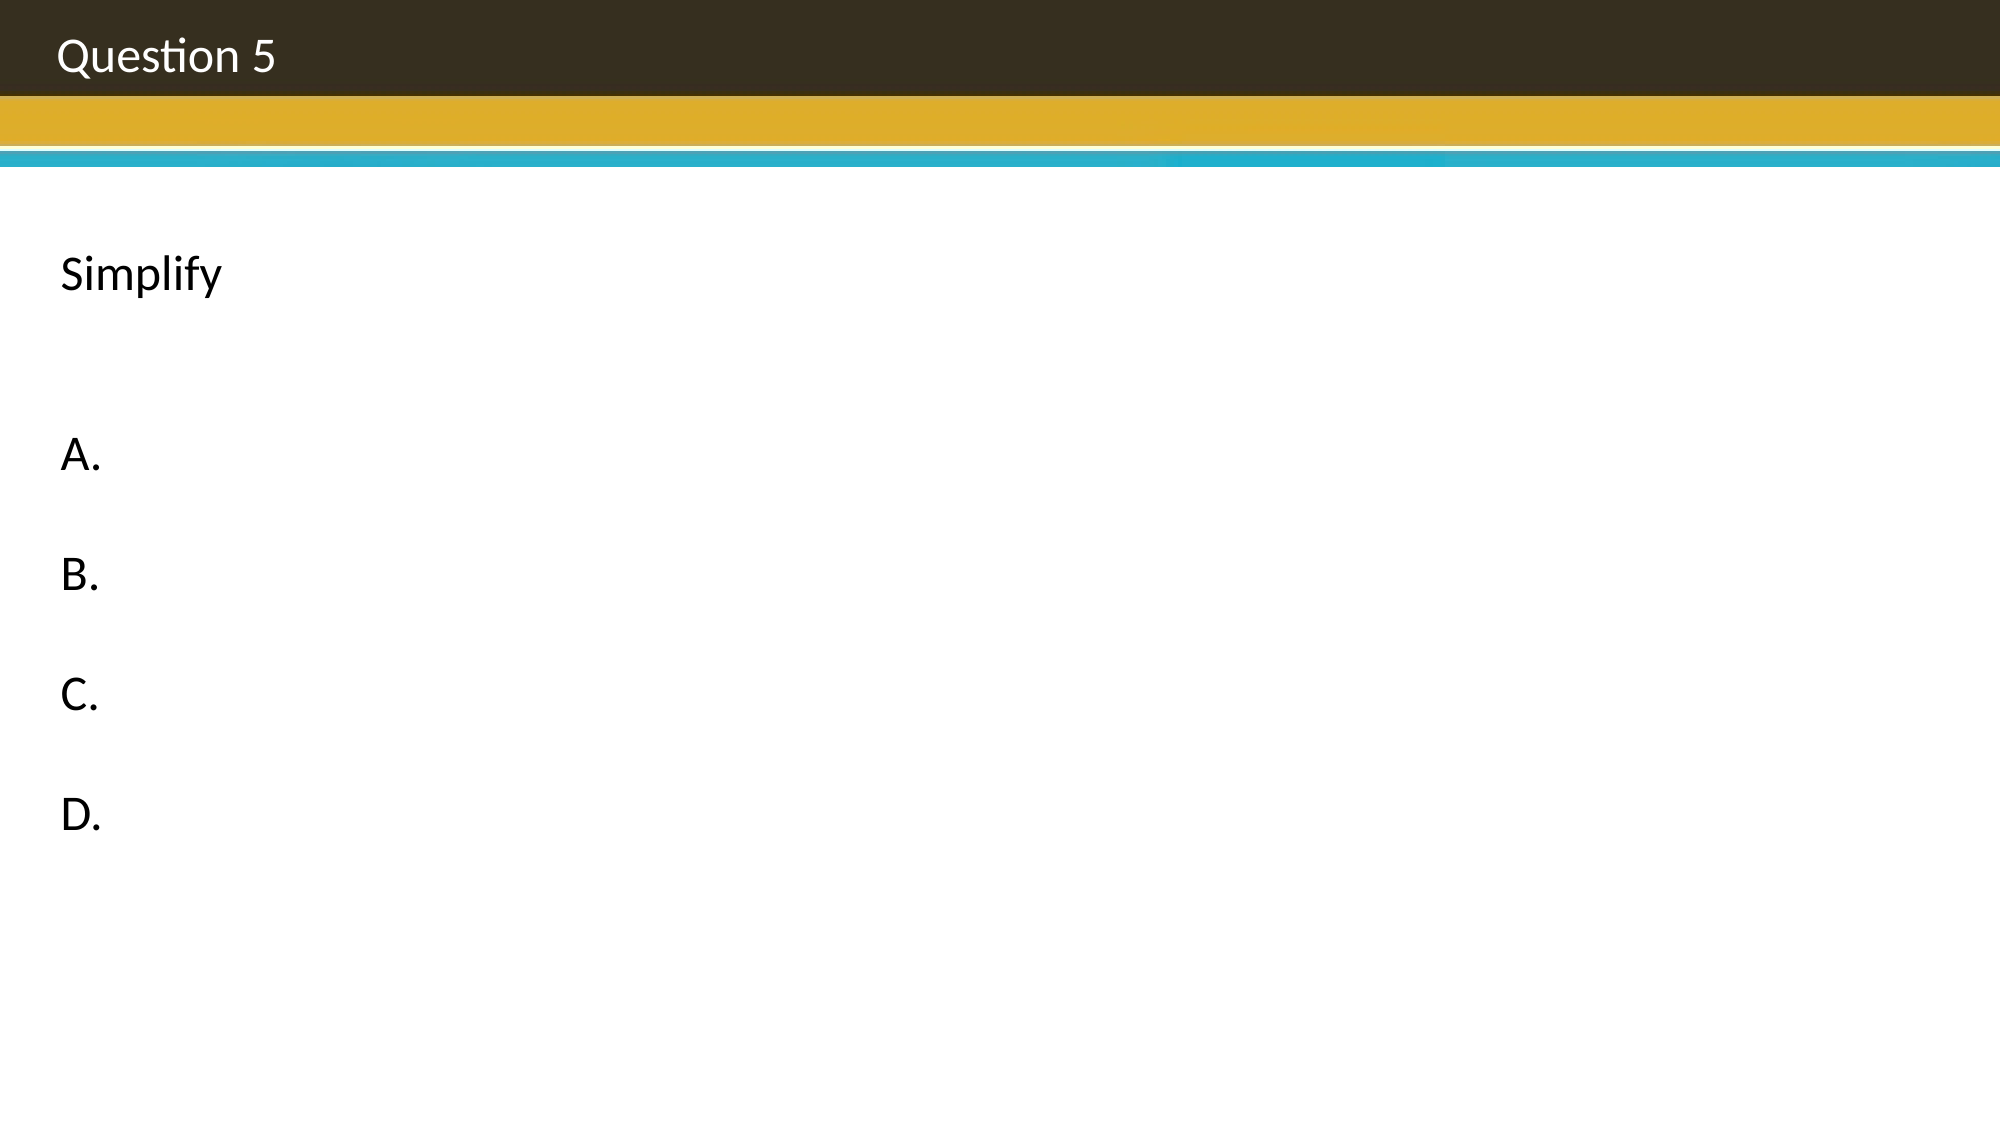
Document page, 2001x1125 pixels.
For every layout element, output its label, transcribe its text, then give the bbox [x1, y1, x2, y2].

text_box Question 5 [41, 14, 293, 90]
picture [0, 0, 2000, 167]
